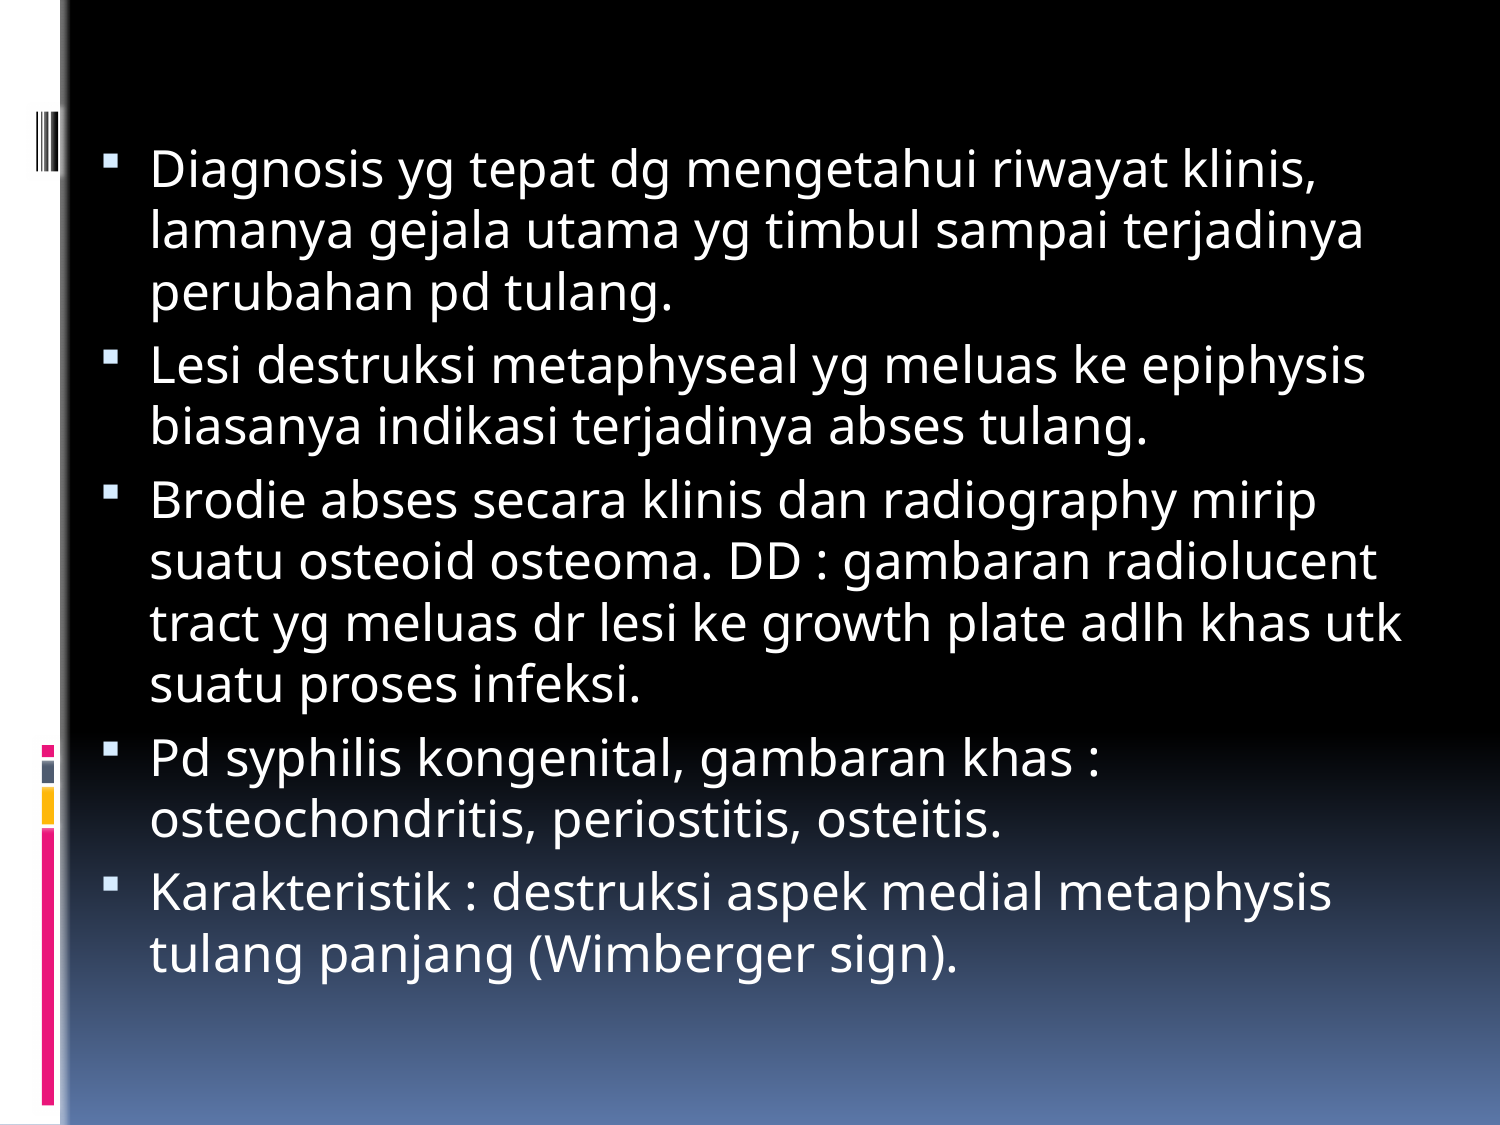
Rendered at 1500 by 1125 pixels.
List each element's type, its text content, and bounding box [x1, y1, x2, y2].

list Diagnosis yg tepat dg mengetahui riwayat klinis, lamanya gejala utama yg timbul sampai terjadinya perubahan pd tulang. Lesi destruksi metaphyseal yg meluas ke epiphysis biasanya indikasi terjadinya abses tulang. Brodie abses secara klinis dan radiography mirip suatu osteoid osteoma. DD : gambaran radiolucent tract yg meluas dr lesi ke growth plate adlh khas utk suatu proses infeksi. Pd syphilis kongenital, gambaran khas : osteochondritis, periostitis, osteitis. Karakteristik : destruksi aspek medial metaphysis tulang panjang (Wimberger sign). [75, 128, 1425, 1005]
